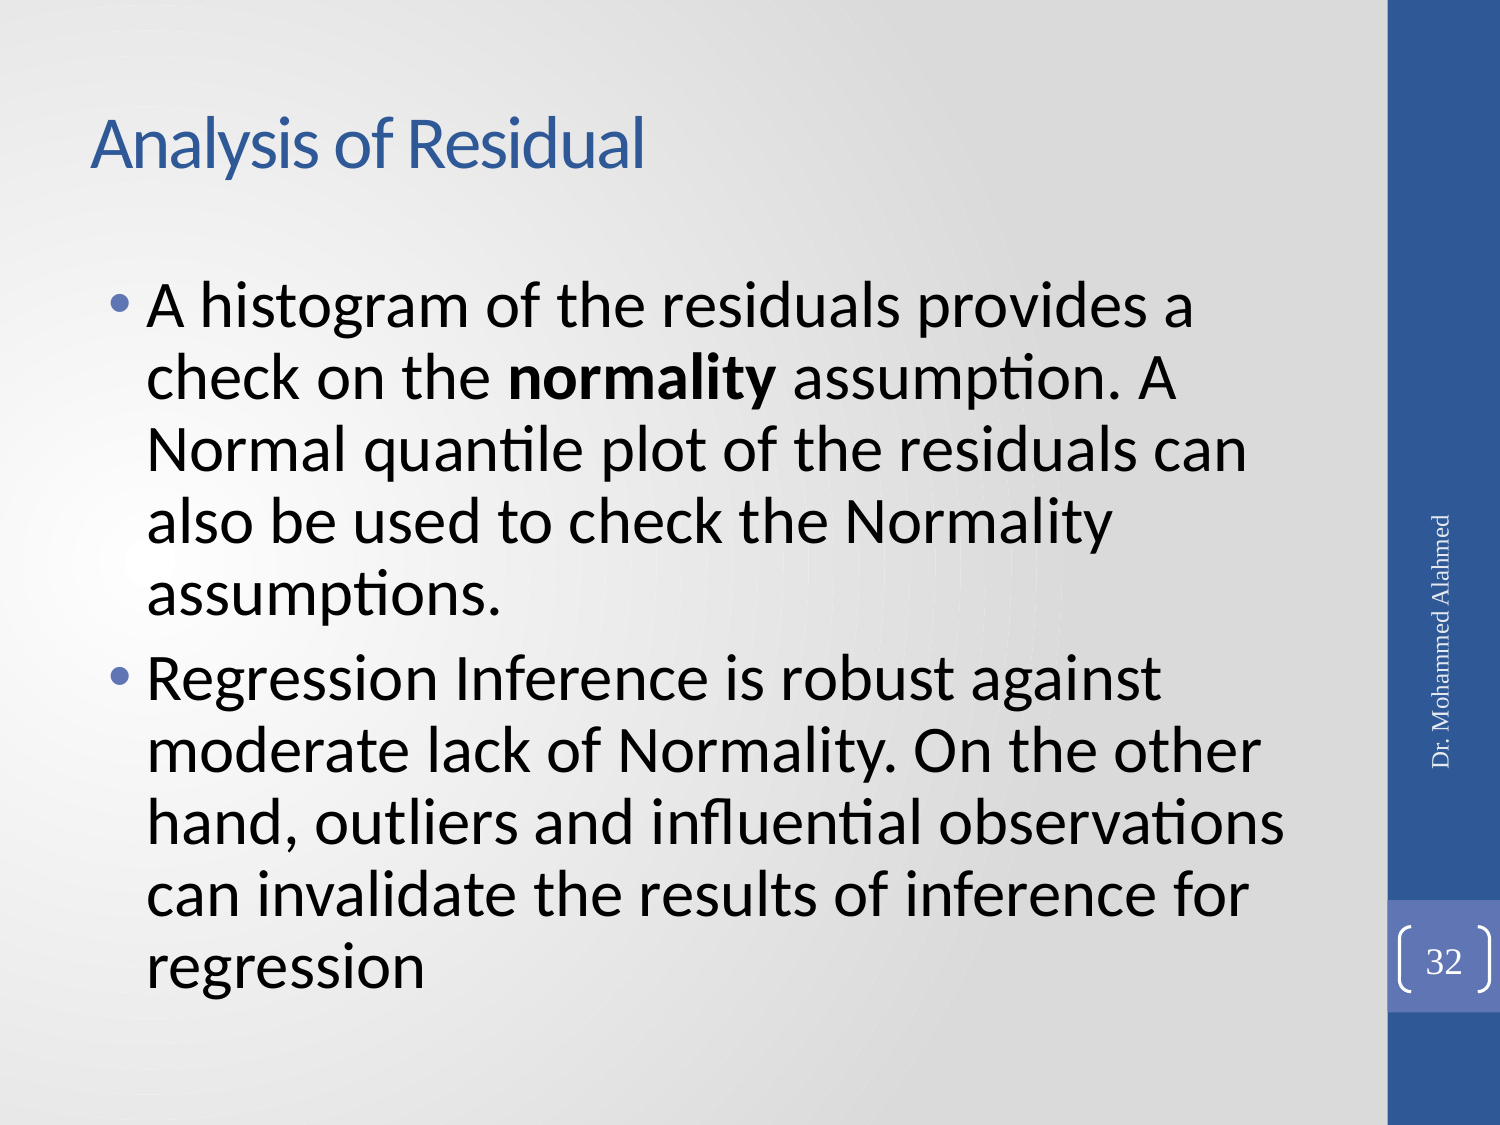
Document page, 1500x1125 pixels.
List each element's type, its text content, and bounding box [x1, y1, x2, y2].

list A histogram of the residuals provides a check on the normality assumption. A Normal quantile plot of the residuals can also be used to check the Normality assumptions. Regression Inference is robust against moderate lack of Normality. On the other hand, outliers and influential observations can invalidate the results of inference for regression [75, 262, 1325, 1050]
footer Dr. Mohammed Alahmed [1408, 500, 1469, 889]
slide_number 32 [1397, 925, 1492, 994]
title Analysis of Residual [75, 45, 1325, 233]
